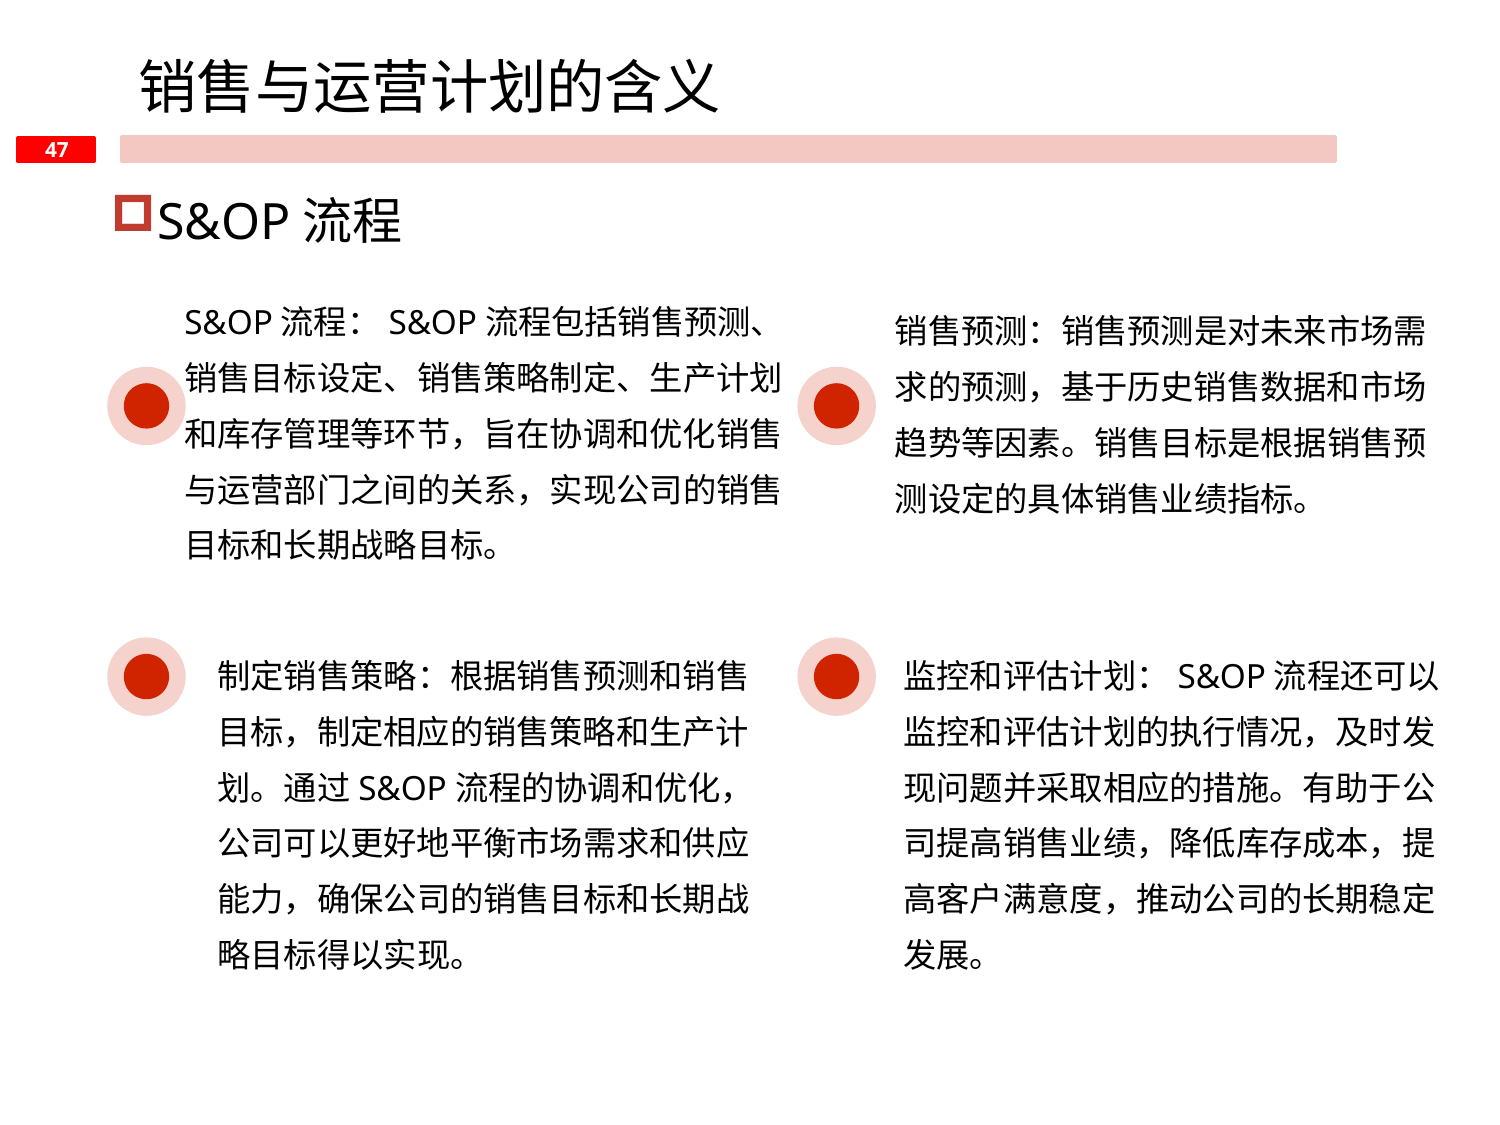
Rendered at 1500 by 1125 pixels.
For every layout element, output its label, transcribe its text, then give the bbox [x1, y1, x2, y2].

text_box [17, 129, 97, 189]
text_box [798, 366, 876, 446]
text_box 监控和评估计划：S&OP流程还可以监控和评估计划的执行情况，及时发现问题并采取相应的措施。有助于公司提高销售业绩，降低库存成本，提高客户满意度，推动公司的长期稳定发展。 [888, 623, 1461, 850]
text_box 销售与运营计划的含义 [123, 42, 958, 128]
text_box S&OP流程 [96, 181, 1081, 276]
text_box [797, 637, 876, 716]
text_box [123, 653, 170, 700]
text_box [813, 383, 860, 429]
text_box [107, 637, 186, 716]
text_box 销售预测：销售预测是对未来市场需求的预测，基于历史销售数据和市场趋势等因素。销售目标是根据销售预测设定的具体销售业绩指标。 [879, 278, 1452, 506]
text_box [123, 383, 169, 429]
text_box 制定销售策略：根据销售预测和销售目标，制定相应的销售策略和生产计划。通过S&OP流程的协调和优化，公司可以更好地平衡市场需求和供应能力，确保公司的销售目标和长期战略目标得以实现。 [202, 623, 775, 850]
text_box [813, 653, 860, 700]
text_box [107, 366, 169, 446]
text_box S&OP流程：S&OP流程包括销售预测、销售目标设定、销售策略制定、生产计划和库存管理等环节，旨在协调和优化销售与运营部门之间的关系，实现公司的销售目标和长期战略目标。 [169, 276, 798, 497]
